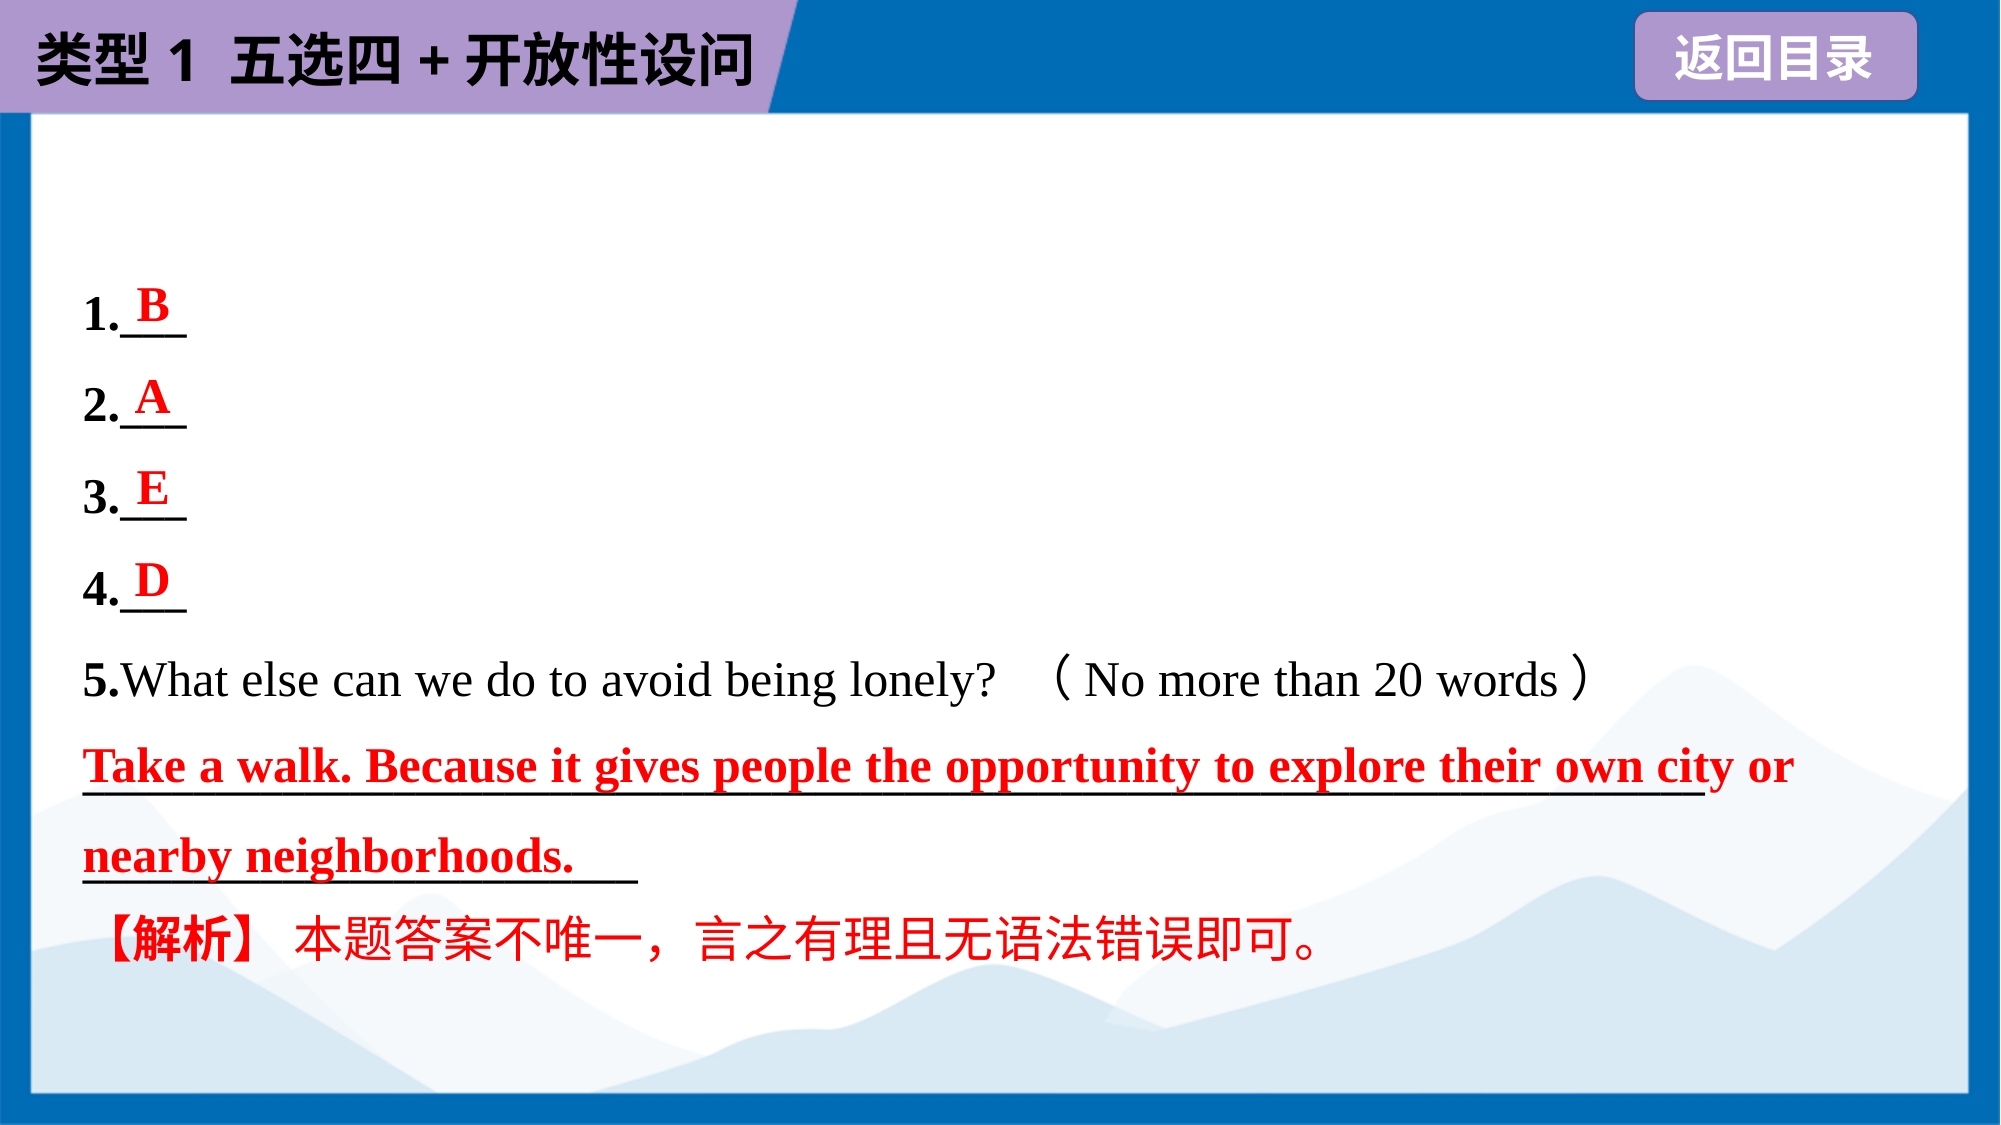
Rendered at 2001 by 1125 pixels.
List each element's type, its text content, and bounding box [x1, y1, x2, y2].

text_box 1.___ 2.___ 3.___ 4.___ 5.What else can we do to avoid being lonely? （No more than 20 words） _________________________________________________________________________ _________________________ [82, 873, 1917, 877]
text_box B [118, 244, 189, 323]
text_box E [118, 427, 189, 506]
text_box 1.___ 2.___ 3.___ 4.___ 5.What else can we do to avoid being lonely? （No more than 20 words） _________________________________________________________________________ _________________________ [82, 248, 1917, 702]
text_box Take a walk. Because it gives people the opportunity to explore their own city or nearby neighborhoods. [82, 702, 1917, 873]
picture [0, 0, 2000, 1125]
text_box D [116, 519, 189, 598]
text_box 【解析】 本题答案不唯一，言之有理且无语法错误即可。 [82, 879, 1917, 958]
text_box A [116, 335, 189, 415]
